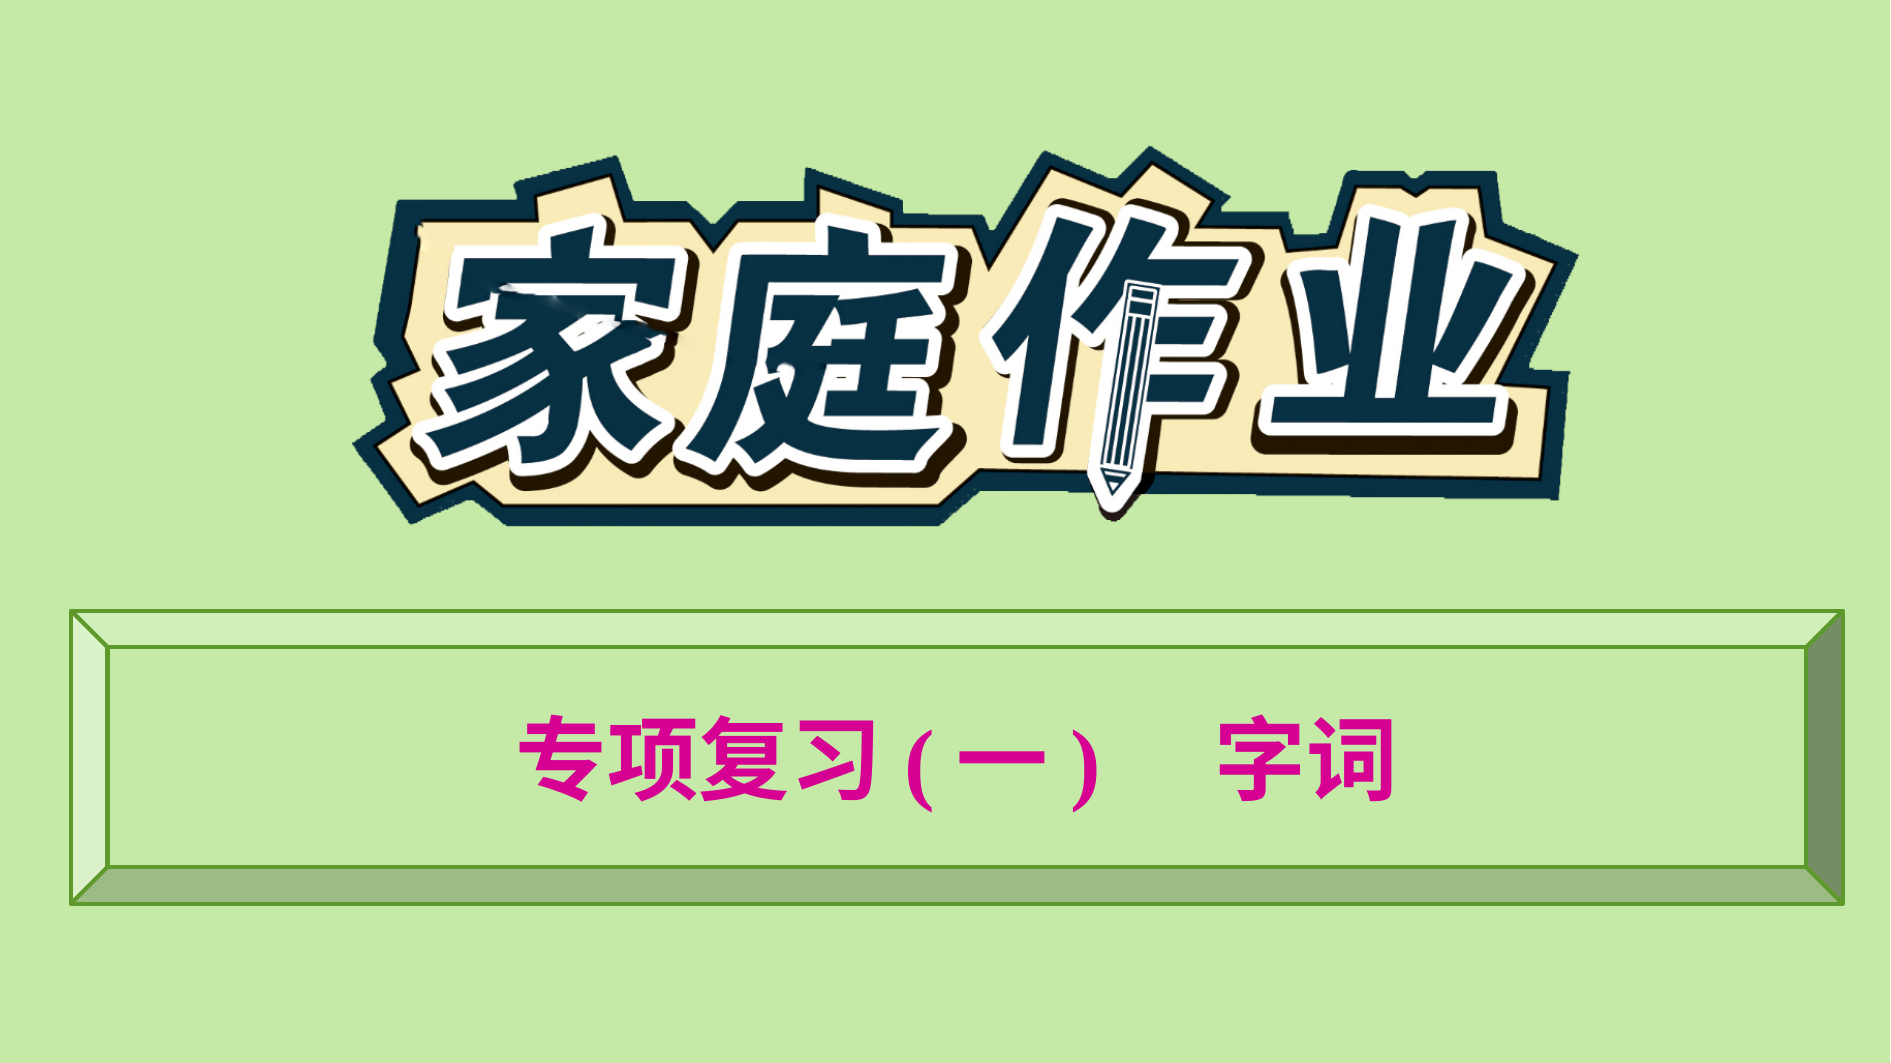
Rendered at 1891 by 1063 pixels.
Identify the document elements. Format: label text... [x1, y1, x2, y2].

picture [349, 82, 1583, 609]
text_box 专项复习(一) 字词 [69, 609, 1845, 906]
